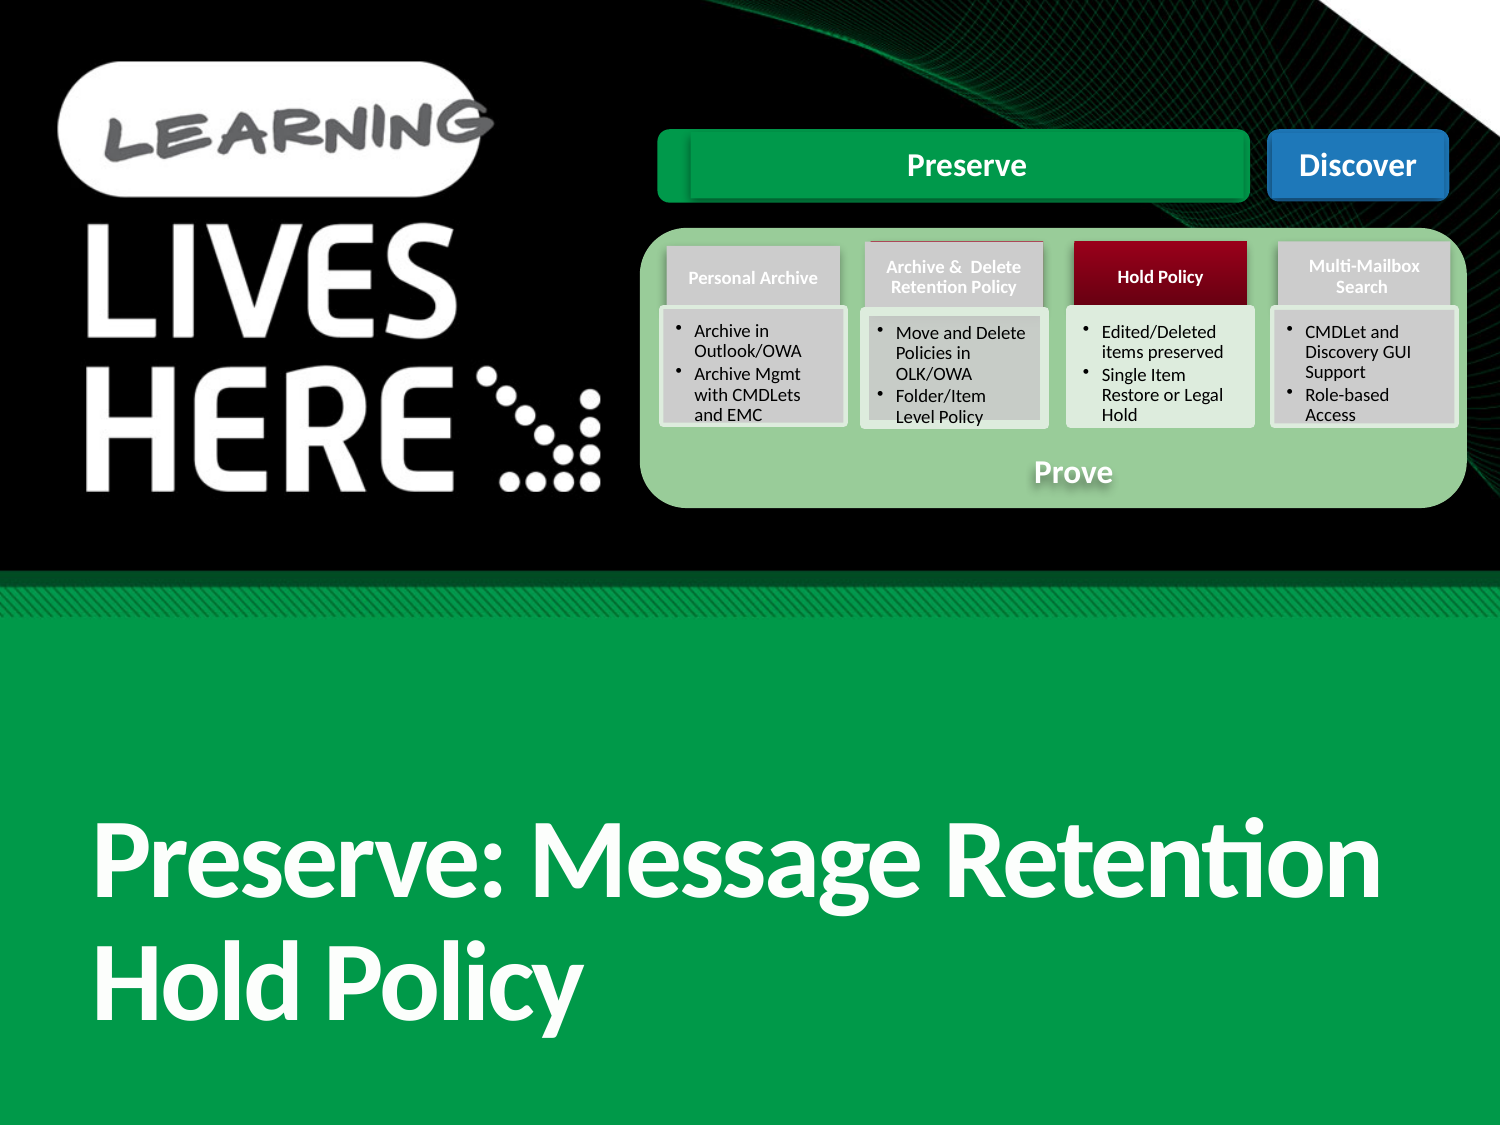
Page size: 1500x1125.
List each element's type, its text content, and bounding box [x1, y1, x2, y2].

title Preserve: Message Retention Hold Policy [91, 799, 1467, 1050]
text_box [639, 128, 1468, 509]
picture [0, 0, 1500, 1125]
